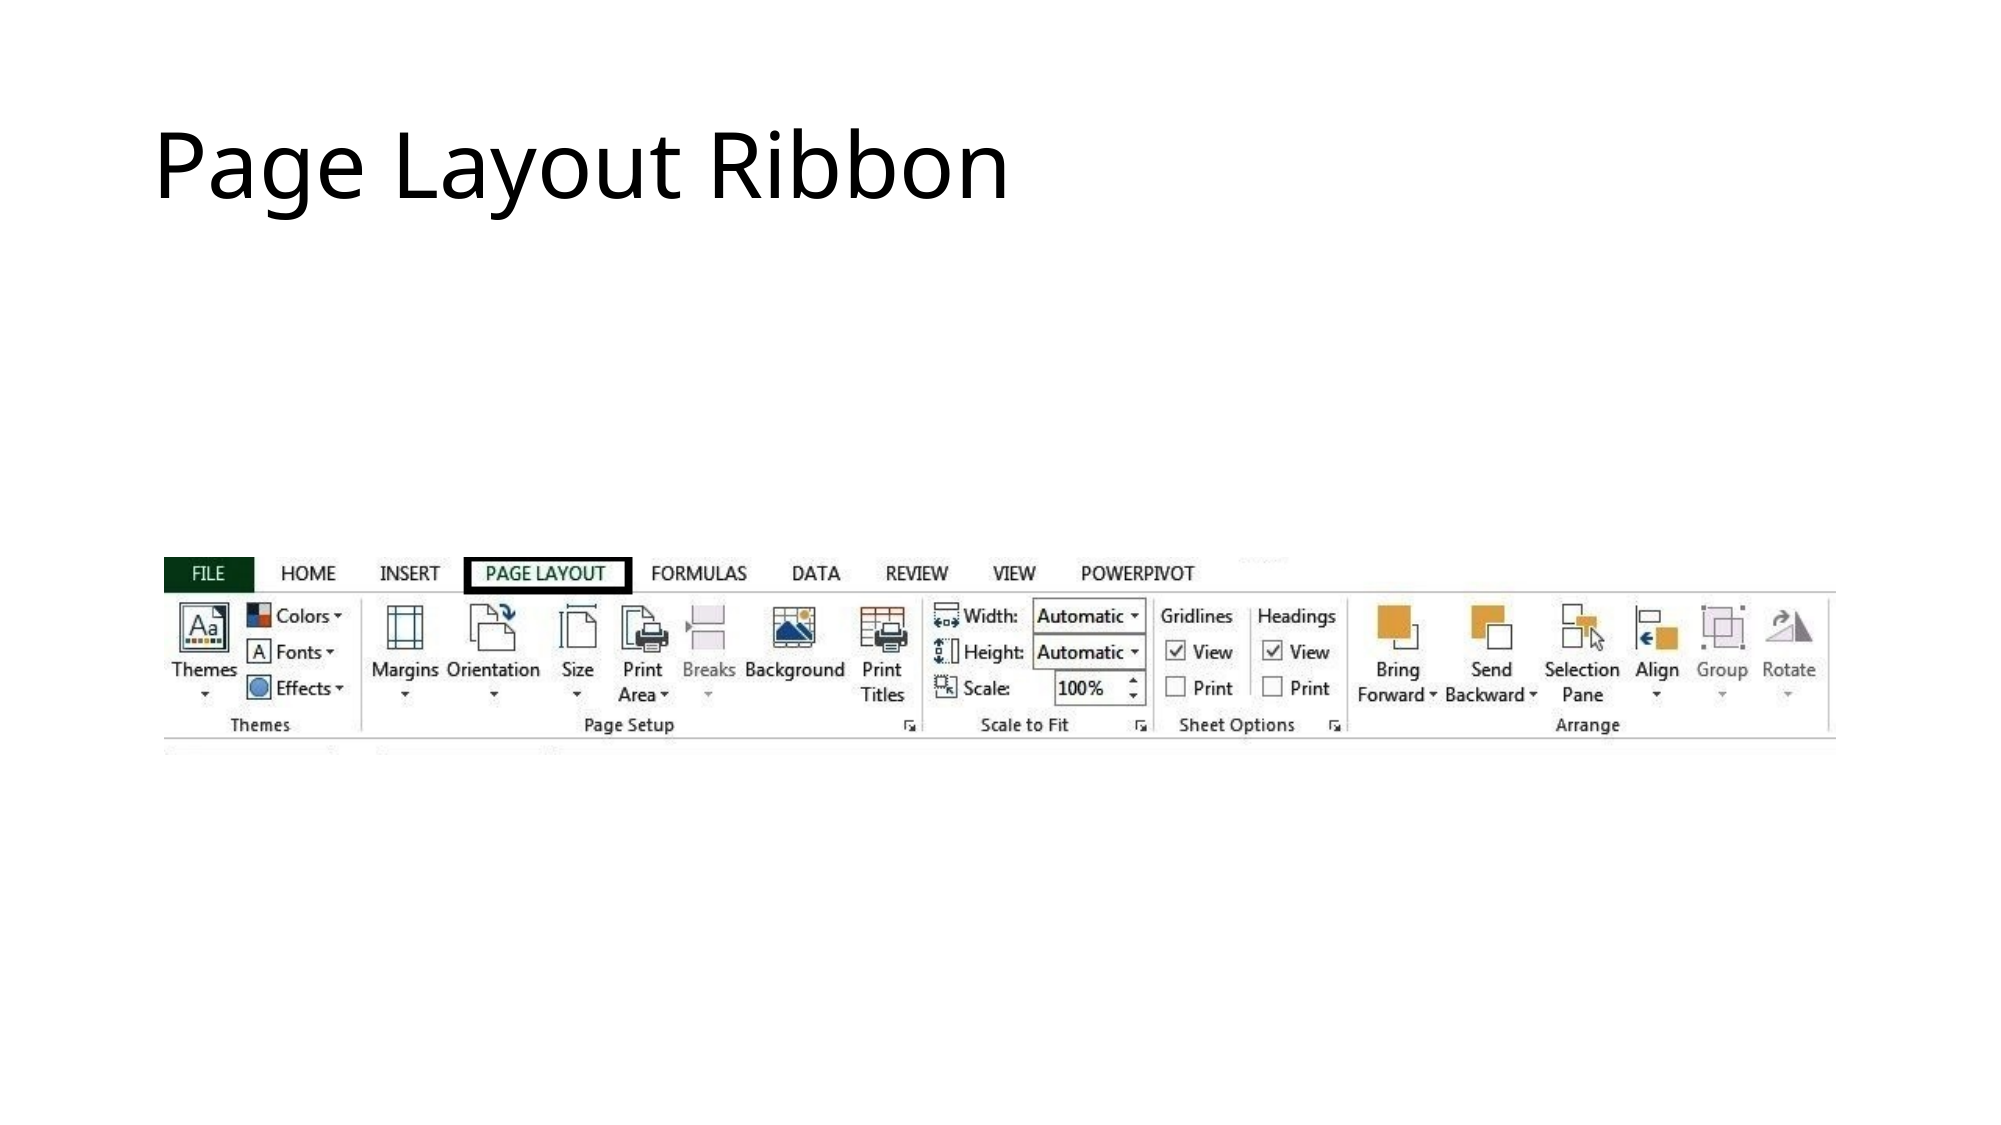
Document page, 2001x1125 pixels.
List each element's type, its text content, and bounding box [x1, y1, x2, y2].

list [163, 557, 1836, 755]
title Page Layout Ribbon [137, 59, 1863, 278]
